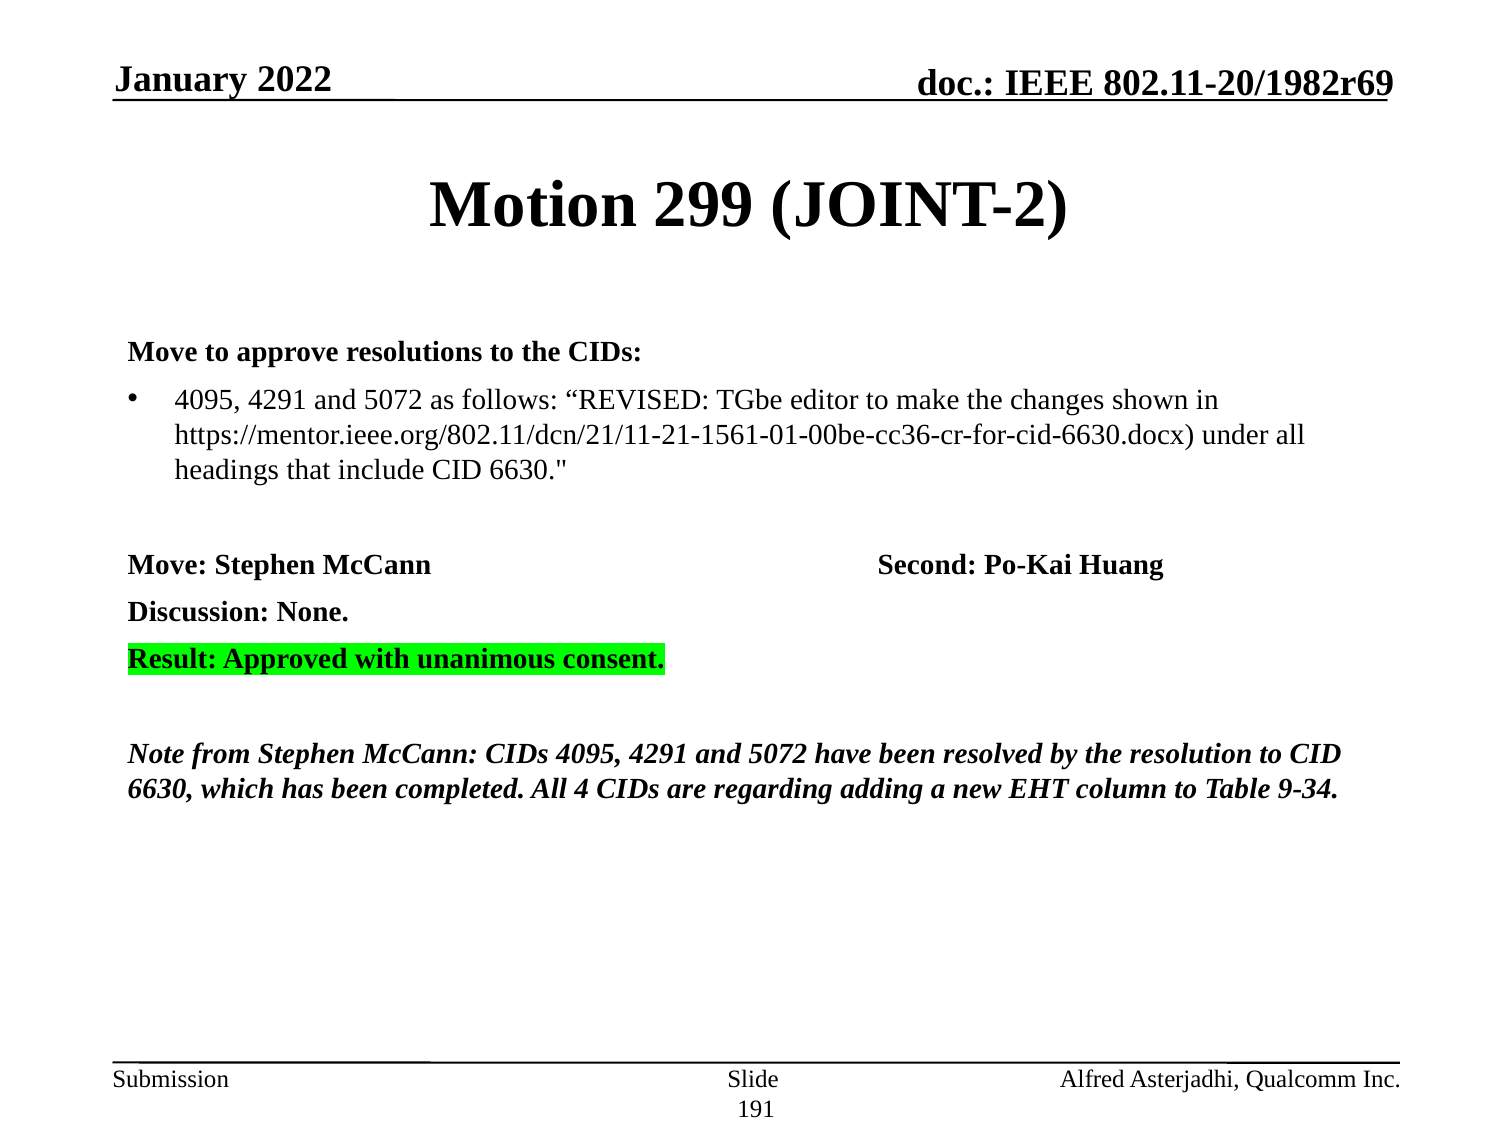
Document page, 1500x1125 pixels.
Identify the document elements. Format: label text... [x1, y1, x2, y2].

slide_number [114, 54, 423, 100]
list Move to approve resolutions to the CIDs: 4095, 4291 and 5072 as follows: “REVISED: TGbe editor to make the changes shown in https://mentor.ieee.org/802.11/dcn/21/11-21-1561-01-00be-cc36-cr-for-cid-6630.docx) under all headings that include CID 6630." Move: Stephen McCann Second: Po-Kai Huang Discussion: None. Result: Approved with unanimous consent. Note from Stephen McCann: CIDs 4095, 4291 and 5072 have been resolved by the resolution to CID 6630, which has been completed. All 4 CIDs are regarding adding a new EHT column to Table 9-34. [112, 324, 1388, 1063]
title Motion 299 (JOINT-2) [112, 112, 1388, 288]
footer Alfred Asterjadhi, Qualcomm Inc. [878, 1061, 1402, 1093]
slide_number Slide 191 [712, 1061, 800, 1123]
